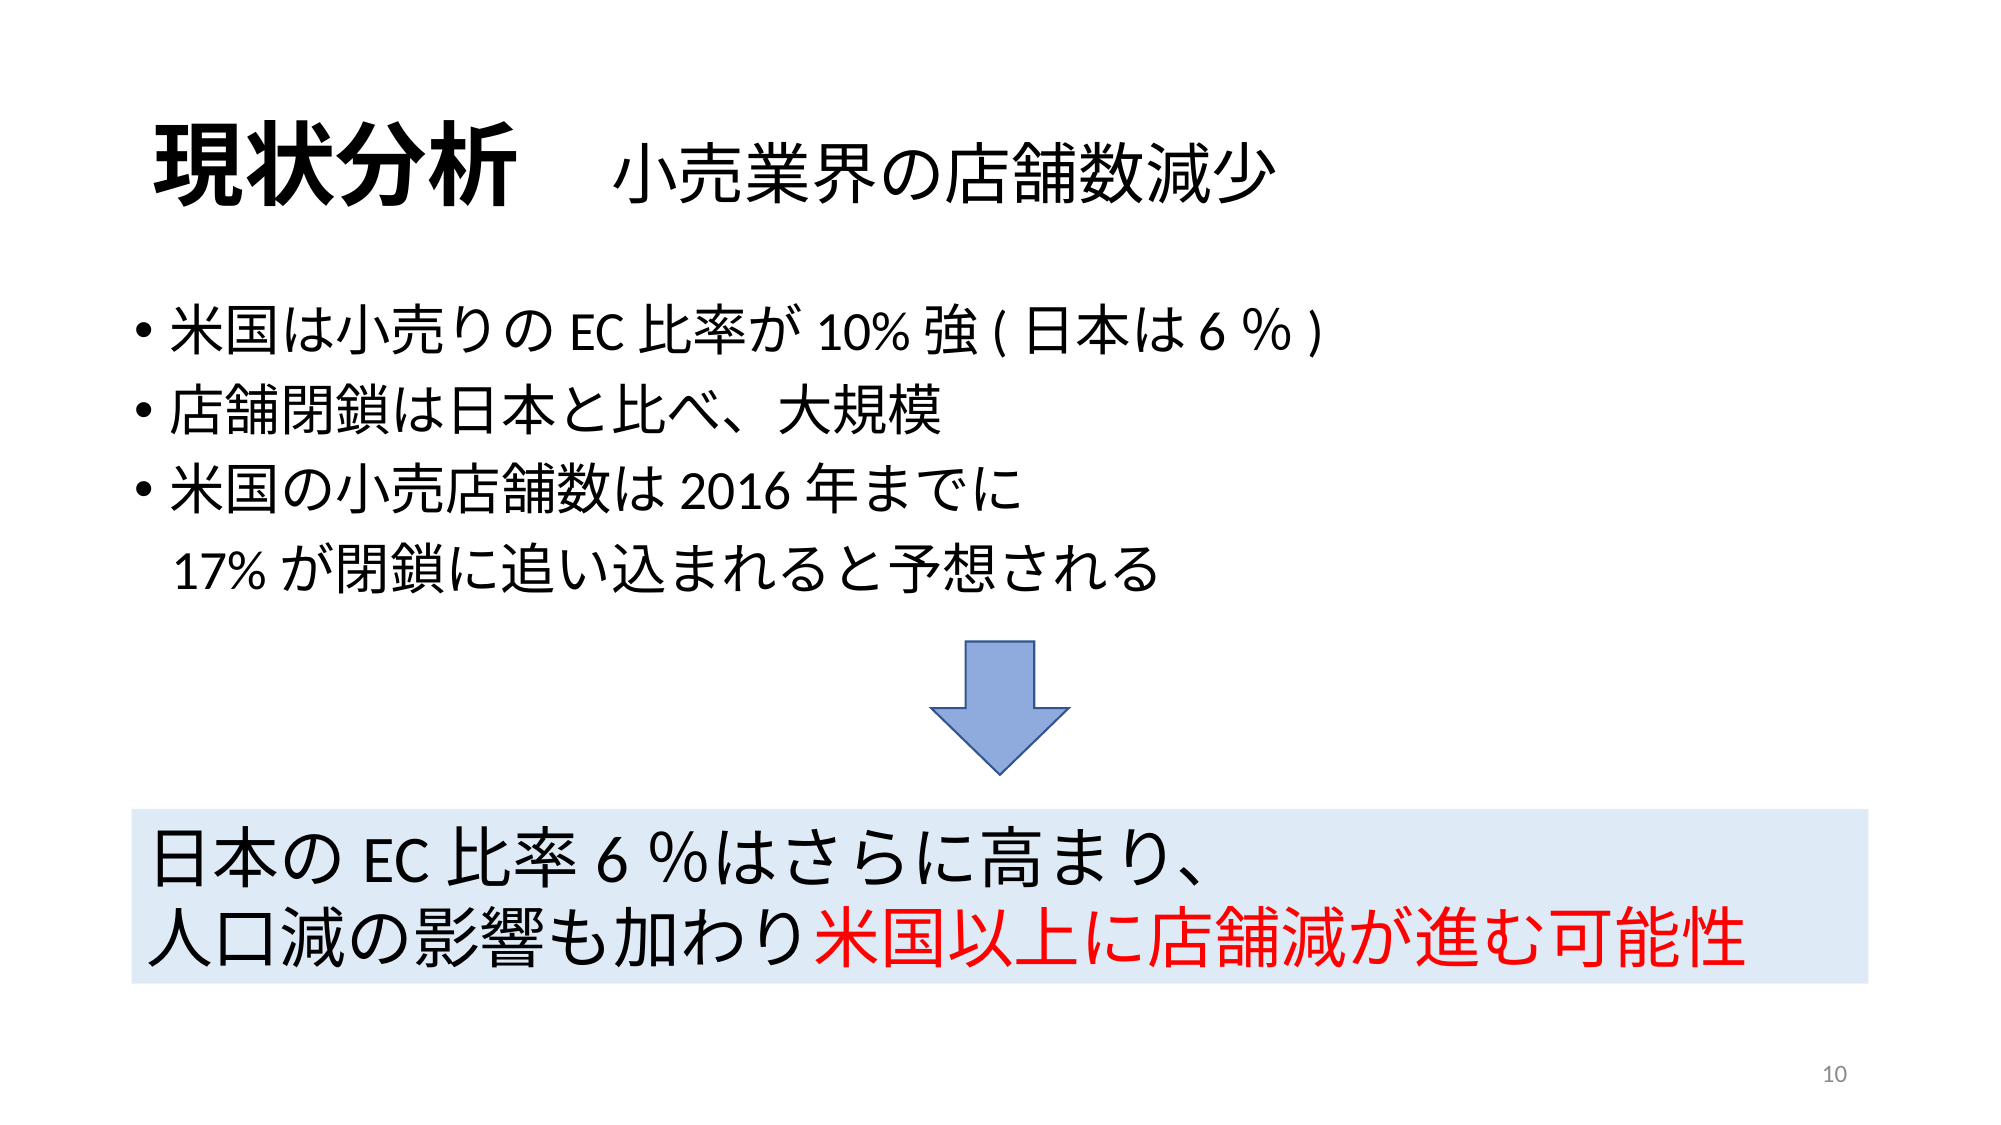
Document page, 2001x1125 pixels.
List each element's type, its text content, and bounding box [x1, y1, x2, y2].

text_box 日本のEC比率6％はさらに高まり、 人口減の影響も加わり米国以上に店舗減が進む可能性 [131, 808, 1869, 984]
list 米国は小売りのEC比率が10%強(日本は6％) 店舗閉鎖は日本と比べ、大規模 米国の小売店舗数は2016年までに 17%が閉鎖に追い込まれると予想される [119, 295, 1881, 650]
slide_number 10 [1412, 1042, 1863, 1103]
text_box [928, 640, 1072, 777]
title 現状分析 小売業界の店舗数減少 [137, 59, 1863, 278]
